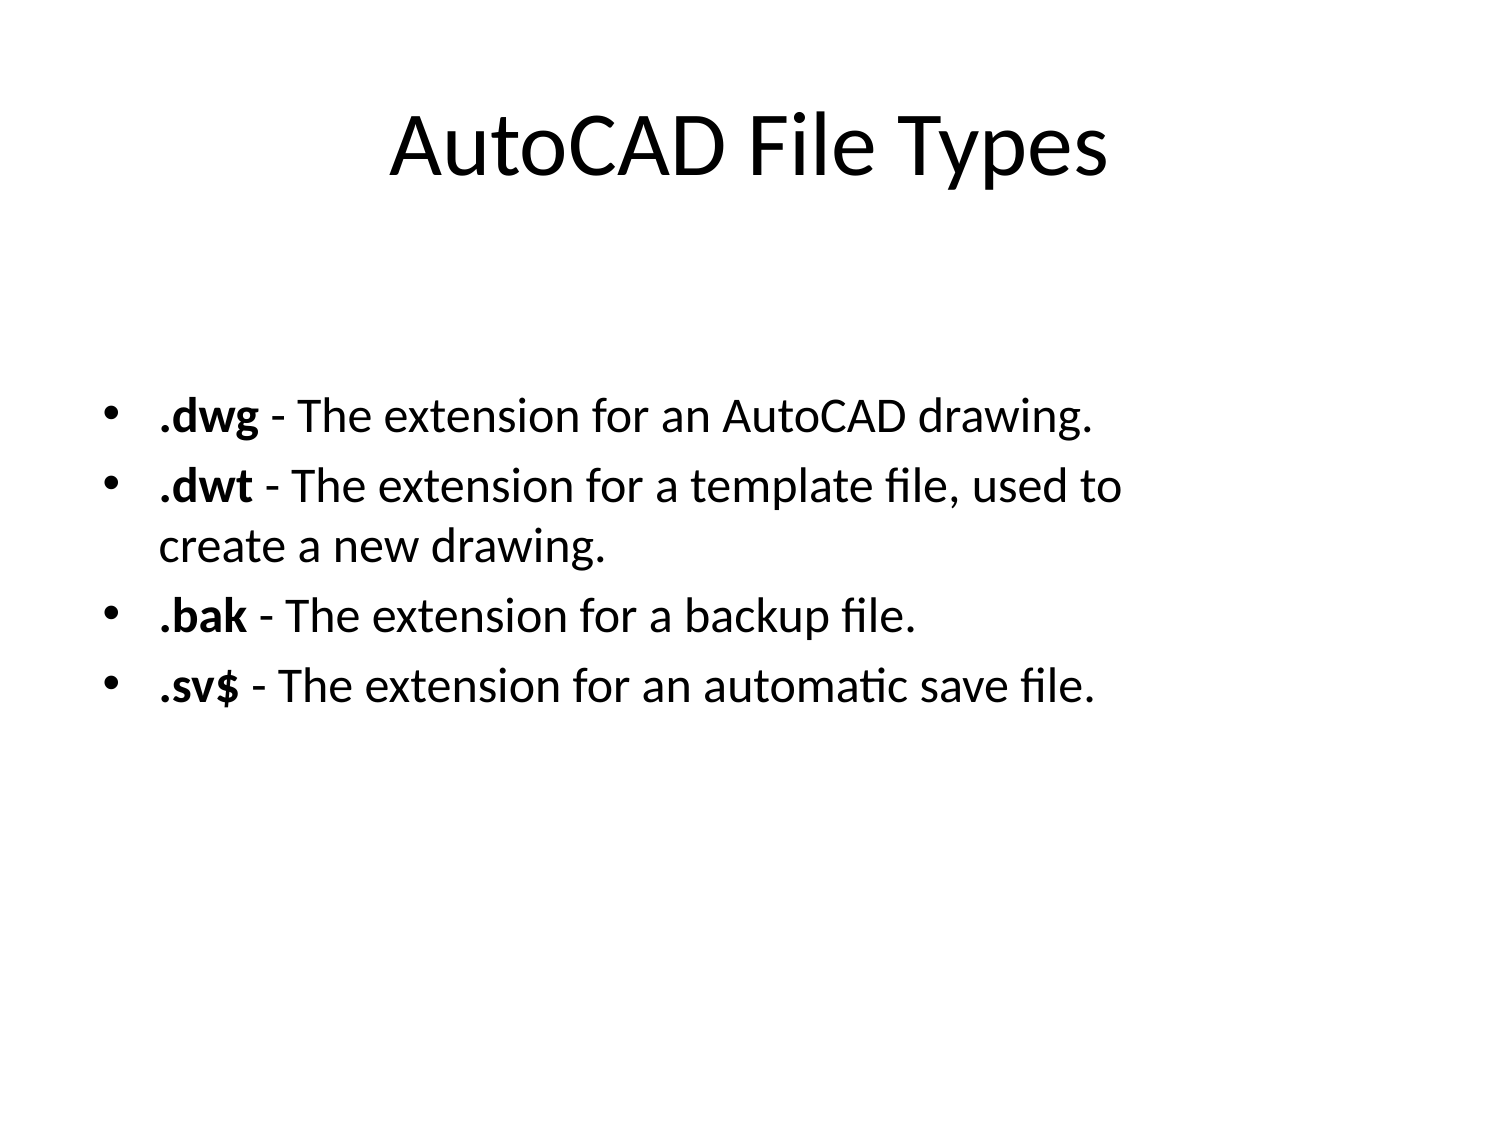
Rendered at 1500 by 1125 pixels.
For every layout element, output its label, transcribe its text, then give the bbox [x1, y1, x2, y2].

title AutoCAD File Types [75, 45, 1425, 233]
list .dwg - The extension for an AutoCAD drawing. .dwt - The extension for a template file, used to create a new drawing. .bak - The extension for a backup file. .sv$ - The extension for an automatic save file. [87, 375, 1150, 1075]
